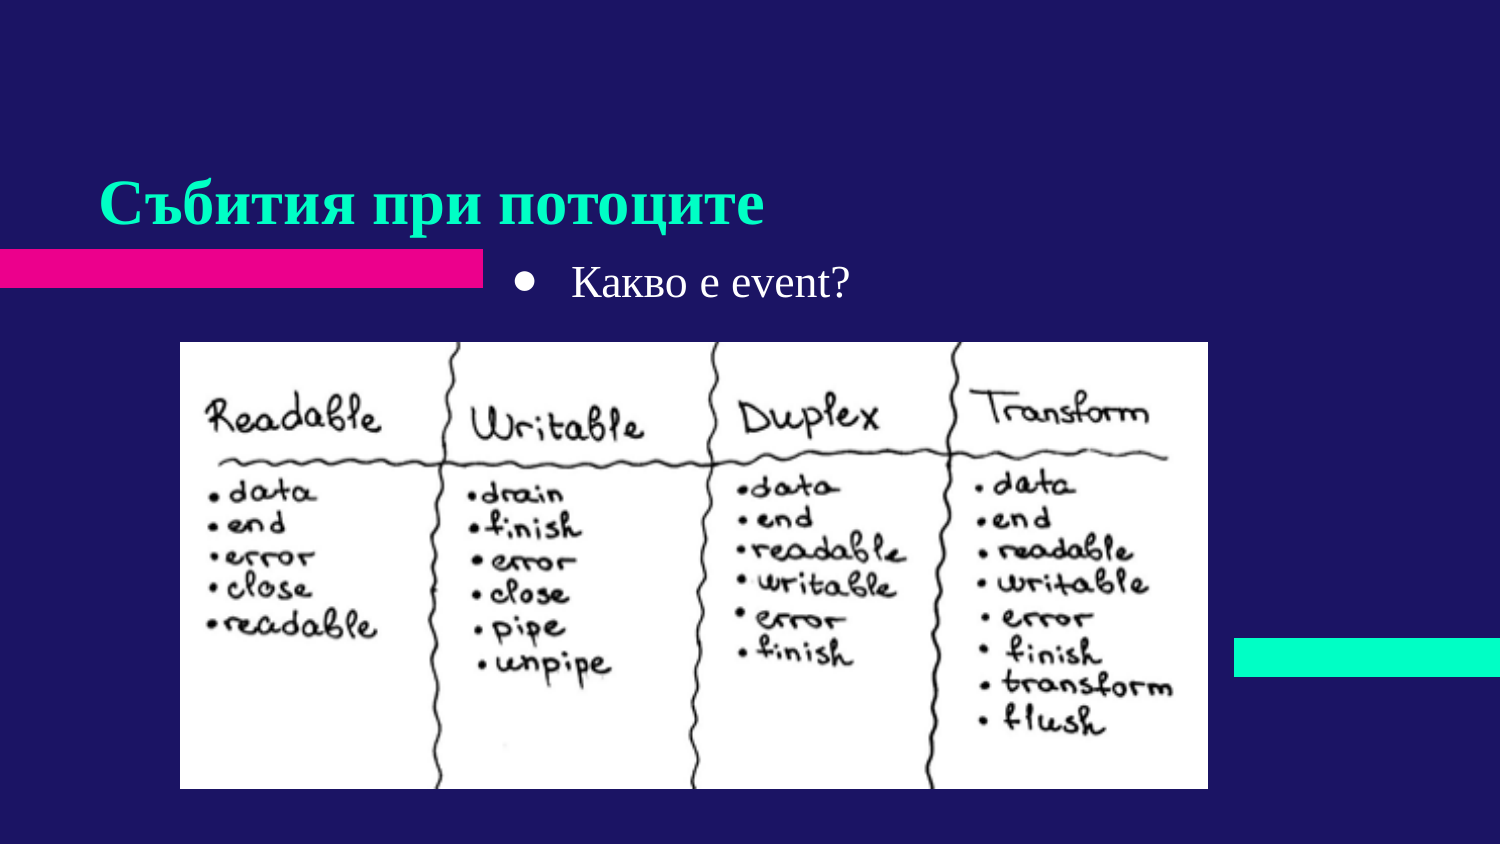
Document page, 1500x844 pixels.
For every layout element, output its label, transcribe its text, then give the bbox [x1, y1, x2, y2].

title Събития при потоците [83, 145, 796, 255]
list Какво е event? [481, 236, 1130, 340]
picture [179, 342, 1209, 789]
text_box [1234, 637, 1500, 678]
